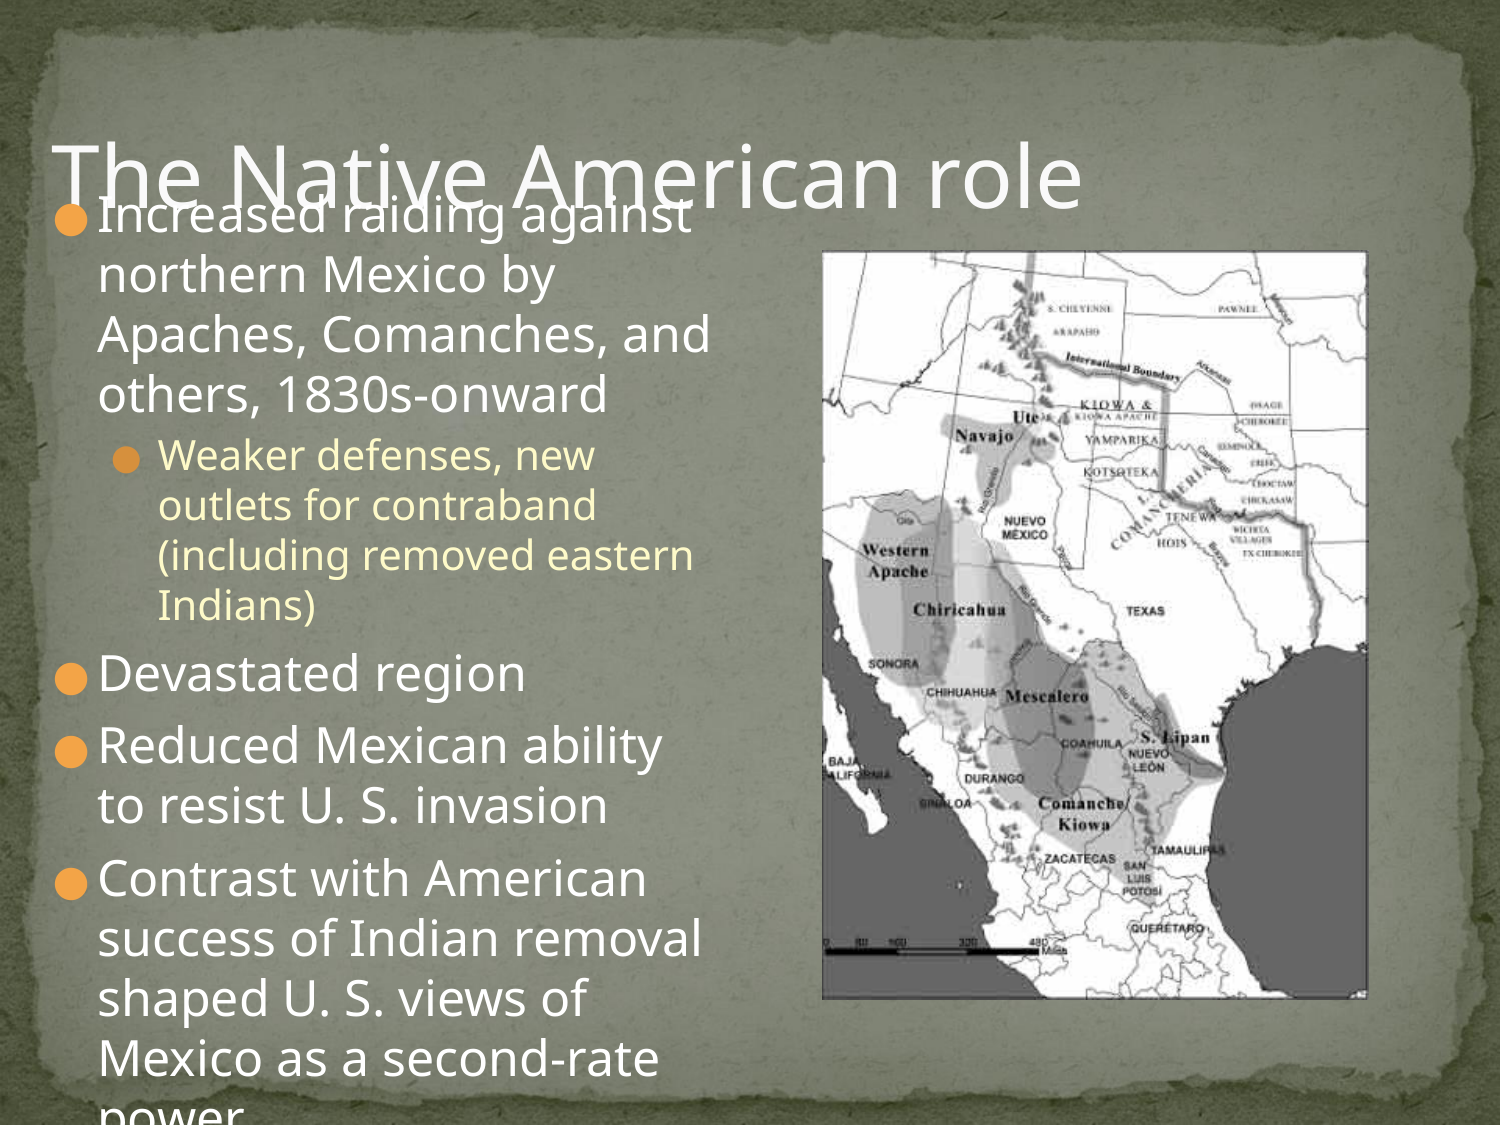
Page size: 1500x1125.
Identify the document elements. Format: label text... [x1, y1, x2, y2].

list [821, 250, 1370, 1000]
picture [0, 0, 1500, 1125]
title The Native American role [36, 24, 1425, 235]
list Increased raiding against northern Mexico by Apaches, Comanches, and others, 1830s-onward Weaker defenses, new outlets for contraband (including removed eastern Indians) Devastated region Reduced Mexican ability to resist U. S. invasion Contrast with American success of Indian removal shaped U. S. views of Mexico as a second-rate power [37, 174, 738, 1125]
